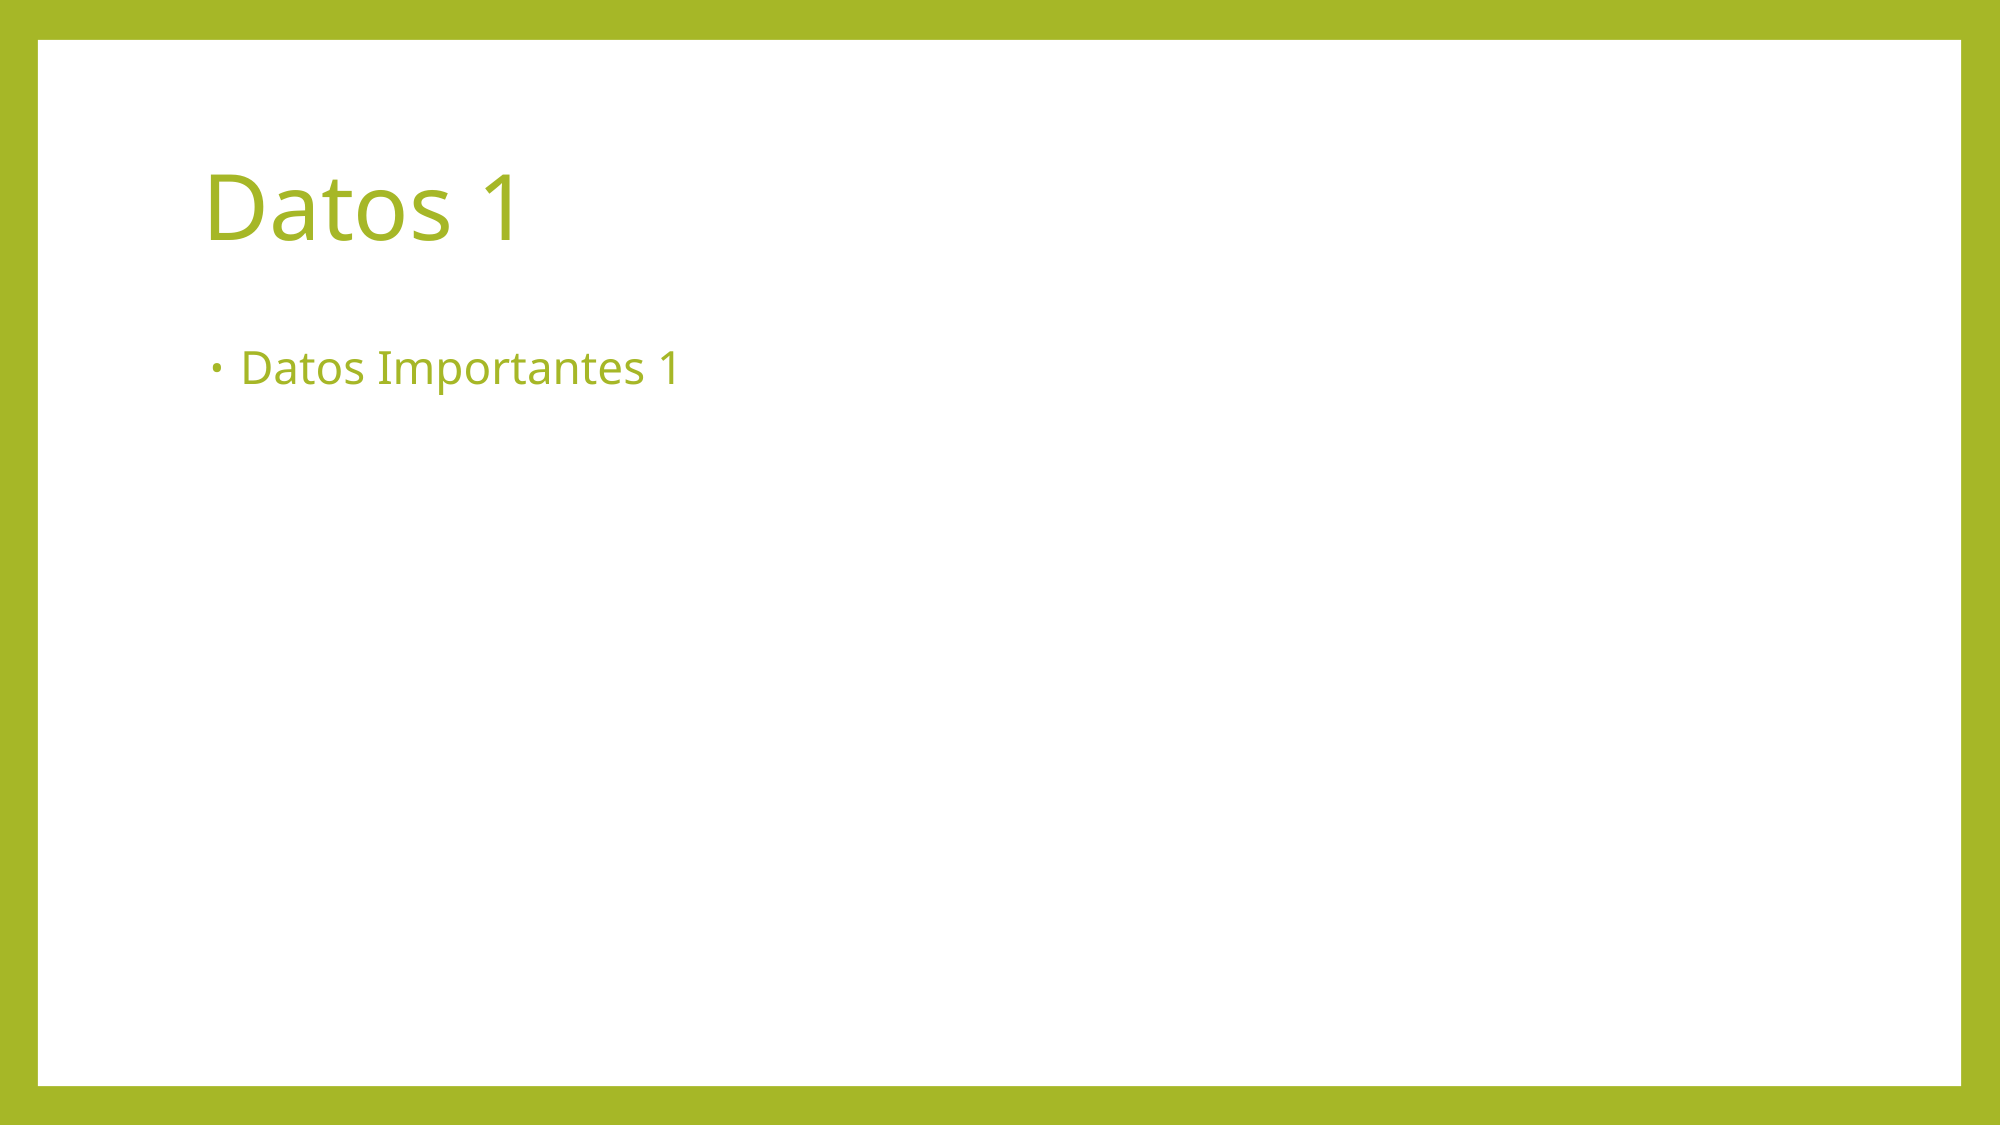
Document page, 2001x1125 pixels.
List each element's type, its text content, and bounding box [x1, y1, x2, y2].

list Datos Importantes 1 [187, 337, 1808, 1000]
title Datos 1 [187, 99, 1808, 323]
